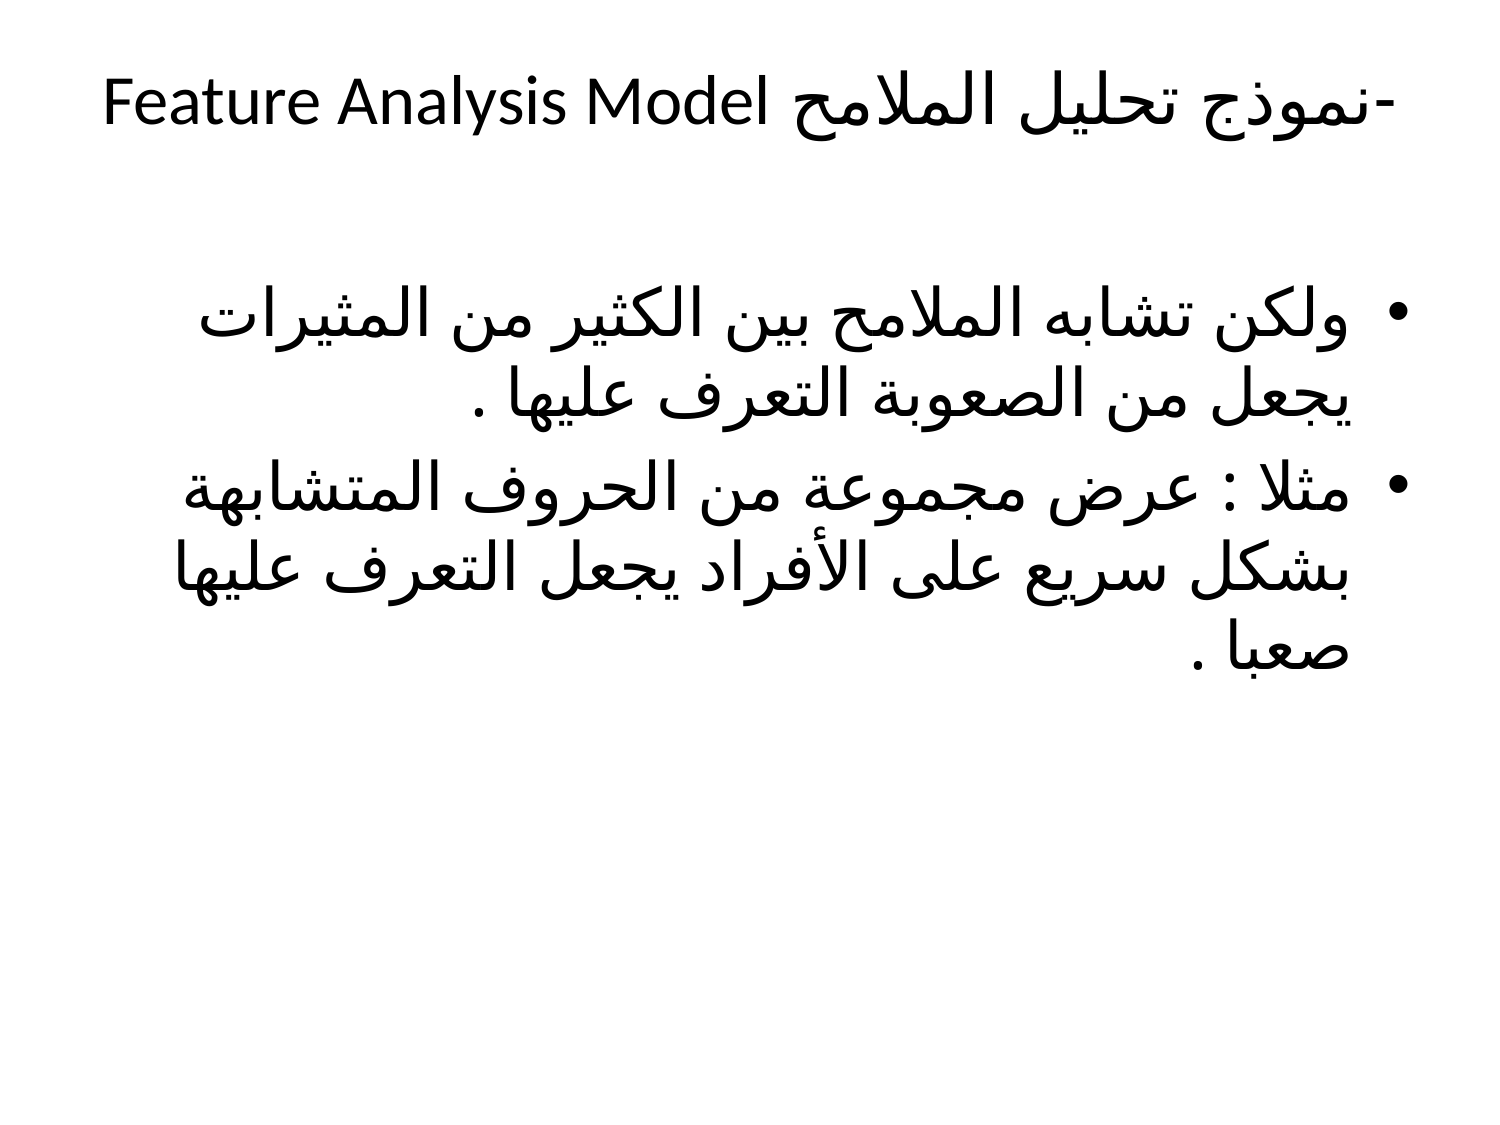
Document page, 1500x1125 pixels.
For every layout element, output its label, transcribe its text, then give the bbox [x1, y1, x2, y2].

title -نموذج تحليل الملامح Feature Analysis Model [75, 45, 1425, 233]
list ولكن تشابه الملامح بين الكثير من المثيرات يجعل من الصعوبة التعرف عليها . مثلا : عرض مجموعة من الحروف المتشابهة بشكل سريع على الأفراد يجعل التعرف عليها صعبا . [75, 262, 1425, 1005]
